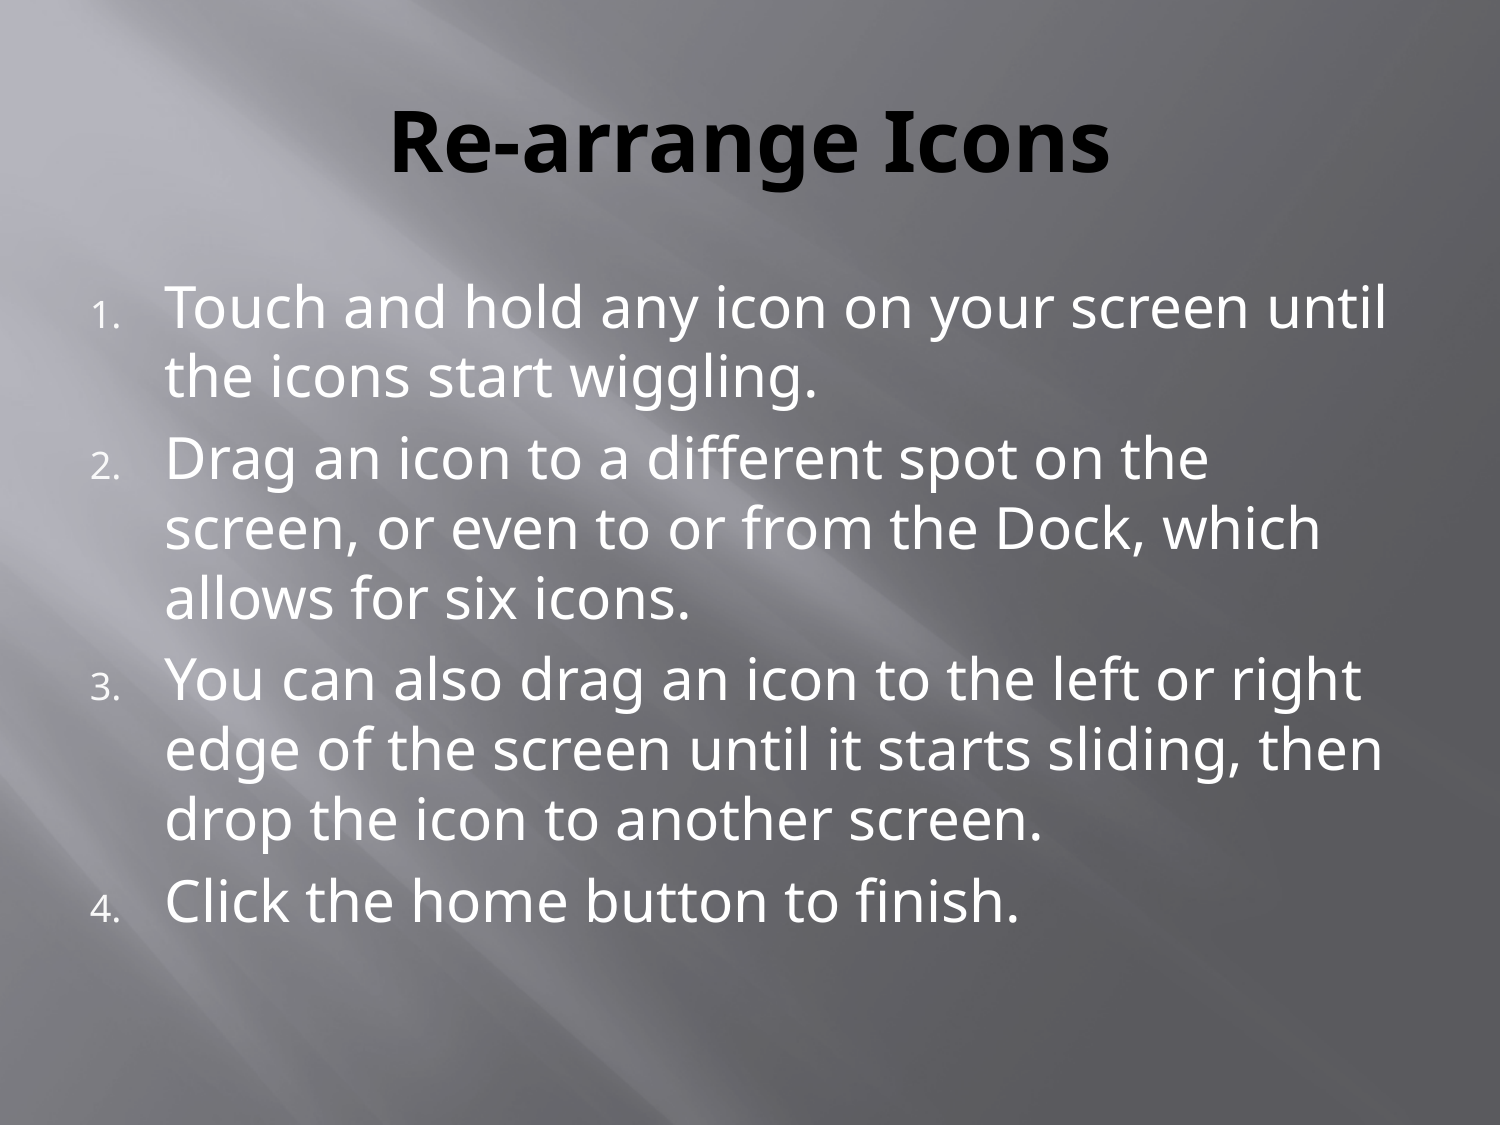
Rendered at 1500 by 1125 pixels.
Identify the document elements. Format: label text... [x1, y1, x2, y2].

list Touch and hold any icon on your screen until the icons start wiggling. Drag an icon to a different spot on the screen, or even to or from the Dock, which allows for six icons. You can also drag an icon to the left or right edge of the screen until it starts sliding, then drop the icon to another screen. Click the home button to finish. [75, 262, 1425, 1035]
title Re-arrange Icons [75, 45, 1425, 233]
